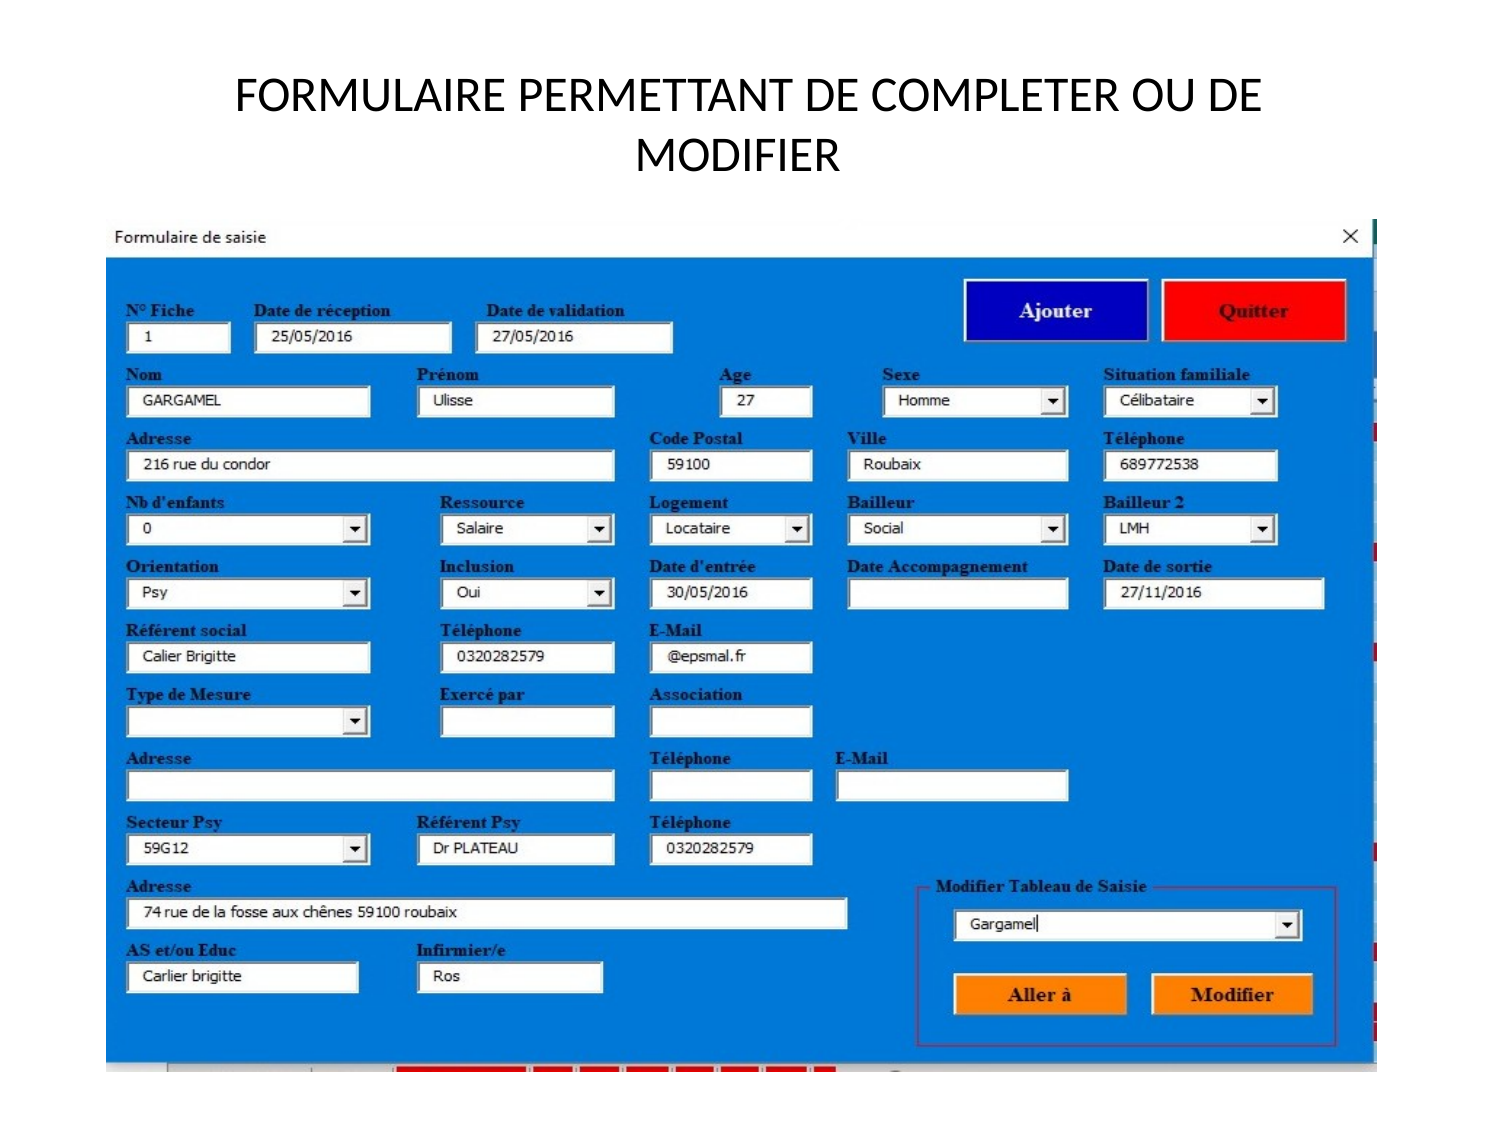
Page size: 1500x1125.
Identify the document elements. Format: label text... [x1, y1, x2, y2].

picture [106, 219, 1377, 1072]
text_box FORMULAIRE PERMETTANT DE COMPLETER OU DE MODIFIER [158, 54, 1340, 190]
